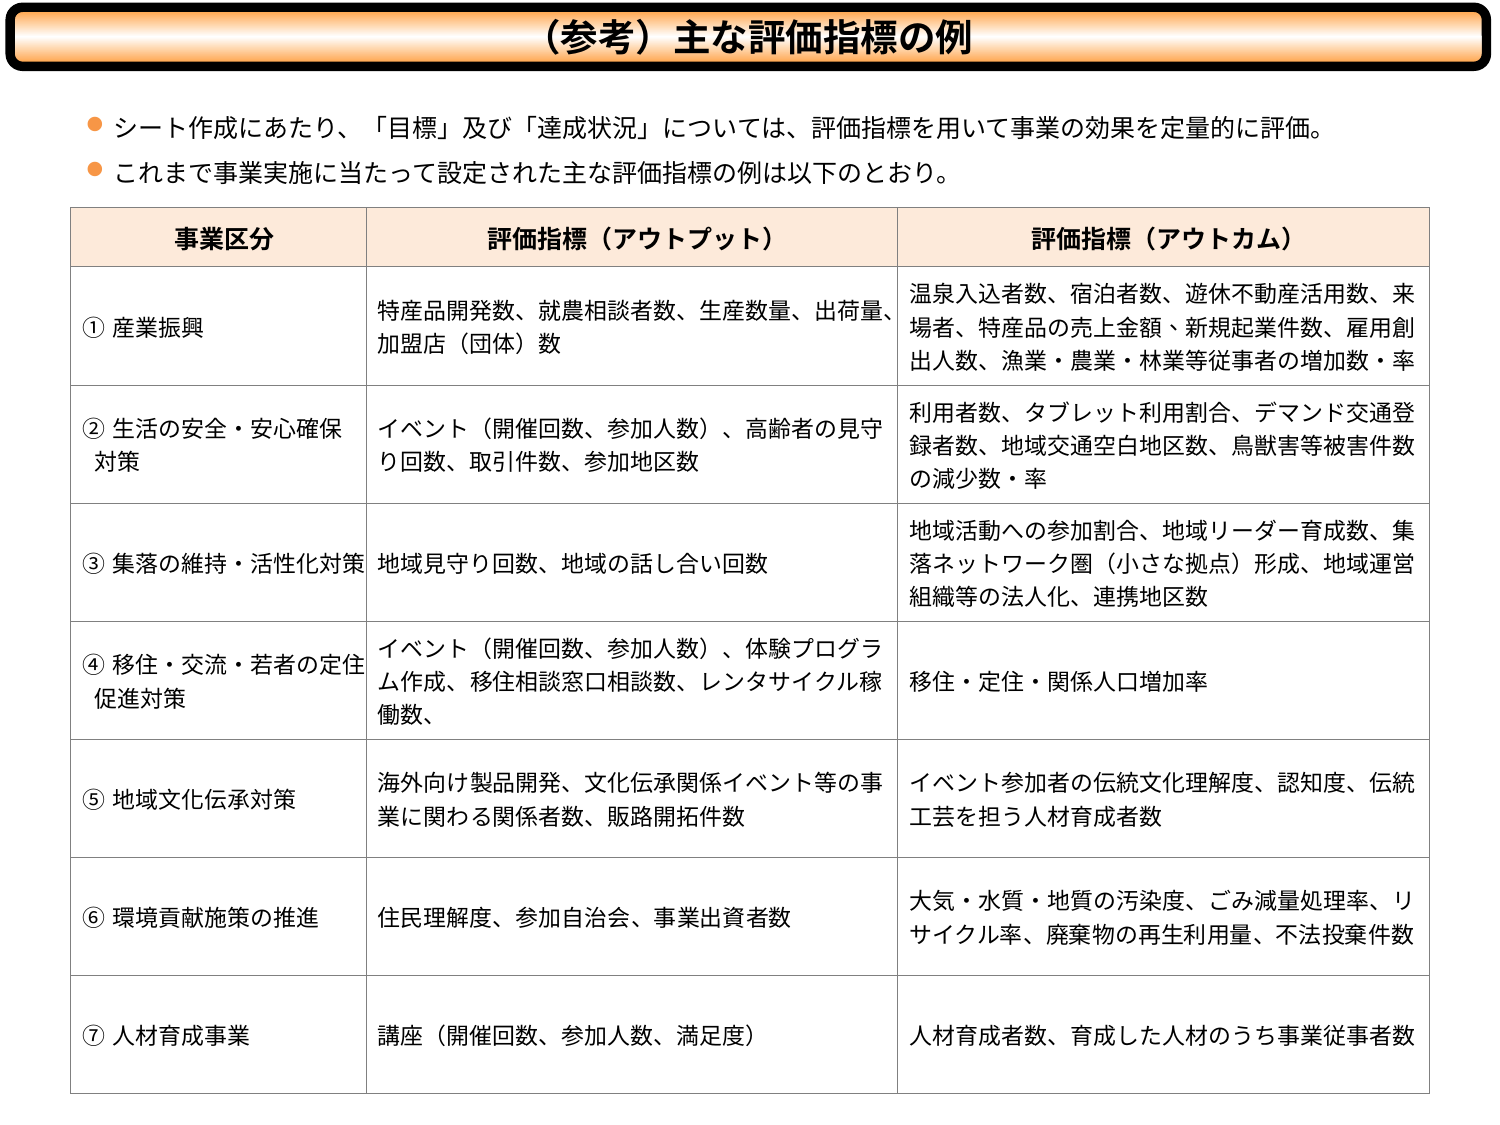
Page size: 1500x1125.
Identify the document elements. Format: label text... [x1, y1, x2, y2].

table_cell 人材育成者数、育成した人材のうち事業従事者数 [898, 976, 1429, 1093]
table_header 事業区分 [71, 208, 366, 266]
table_cell ⑦人材育成事業 [71, 976, 366, 1093]
table_header 評価指標（アウトプット） [367, 208, 897, 266]
table_cell 温泉入込者数、宿泊者数、遊休不動産活用数、来場者、特産品の売上金額、新規起業件数、雇用創出人数、漁業・農業・林業等従事者の増加数・率 [898, 267, 1429, 385]
table_cell 大気・水質・地質の汚染度、ごみ減量処理率、リサイクル率、廃棄物の再生利用量、不法投棄件数 [898, 858, 1429, 975]
table_cell 地域活動への参加割合、地域リーダー育成数、集落ネットワーク圏（小さな拠点）形成、地域運営組織等の法人化、連携地区数 [898, 504, 1429, 621]
text_box シート作成にあたり、「目標」及び「達成状況」については、評価指標を用いて事業の効果を定量的に評価。 これまで事業実施に当たって設定された主な評価指標の例は以下のとおり。 [70, 89, 1430, 195]
table_cell ④移住・交流・若者の定住 促進対策 [71, 622, 366, 739]
table_cell イベント（開催回数、参加人数）、体験プログラム作成、移住相談窓口相談数、レンタサイクル稼働数、 [367, 622, 897, 739]
table_cell ②生活の安全・安心確保 対策 [71, 386, 366, 503]
table_cell イベント参加者の伝統文化理解度、認知度、伝統工芸を担う人材育成者数 [898, 740, 1429, 857]
text_box （参考）主な評価指標の例 [10, 7, 1487, 67]
table_cell ⑥環境貢献施策の推進 [71, 858, 366, 975]
table_cell 利用者数、タブレット利用割合、デマンド交通登録者数、地域交通空白地区数、鳥獣害等被害件数の減少数・率 [898, 386, 1429, 503]
table_cell ③集落の維持・活性化対策 [71, 504, 366, 621]
table_cell ①産業振興 [71, 267, 366, 385]
table_cell 特産品開発数、就農相談者数、生産数量、出荷量、加盟店（団体）数 [367, 267, 897, 385]
table_cell 海外向け製品開発、文化伝承関係イベント等の事業に関わる関係者数、販路開拓件数 [367, 740, 897, 857]
table_header 評価指標（アウトカム） [898, 208, 1429, 266]
table_cell 住民理解度、参加自治会、事業出資者数 [367, 858, 897, 975]
table_cell 移住・定住・関係人口増加率 [898, 622, 1429, 739]
table_cell 講座（開催回数、参加人数、満足度） [367, 976, 897, 1093]
table_cell 地域見守り回数、地域の話し合い回数 [367, 504, 897, 621]
table_cell イベント（開催回数、参加人数）、高齢者の見守り回数、取引件数、参加地区数 [367, 386, 897, 503]
table_cell ⑤地域文化伝承対策 [71, 740, 366, 857]
